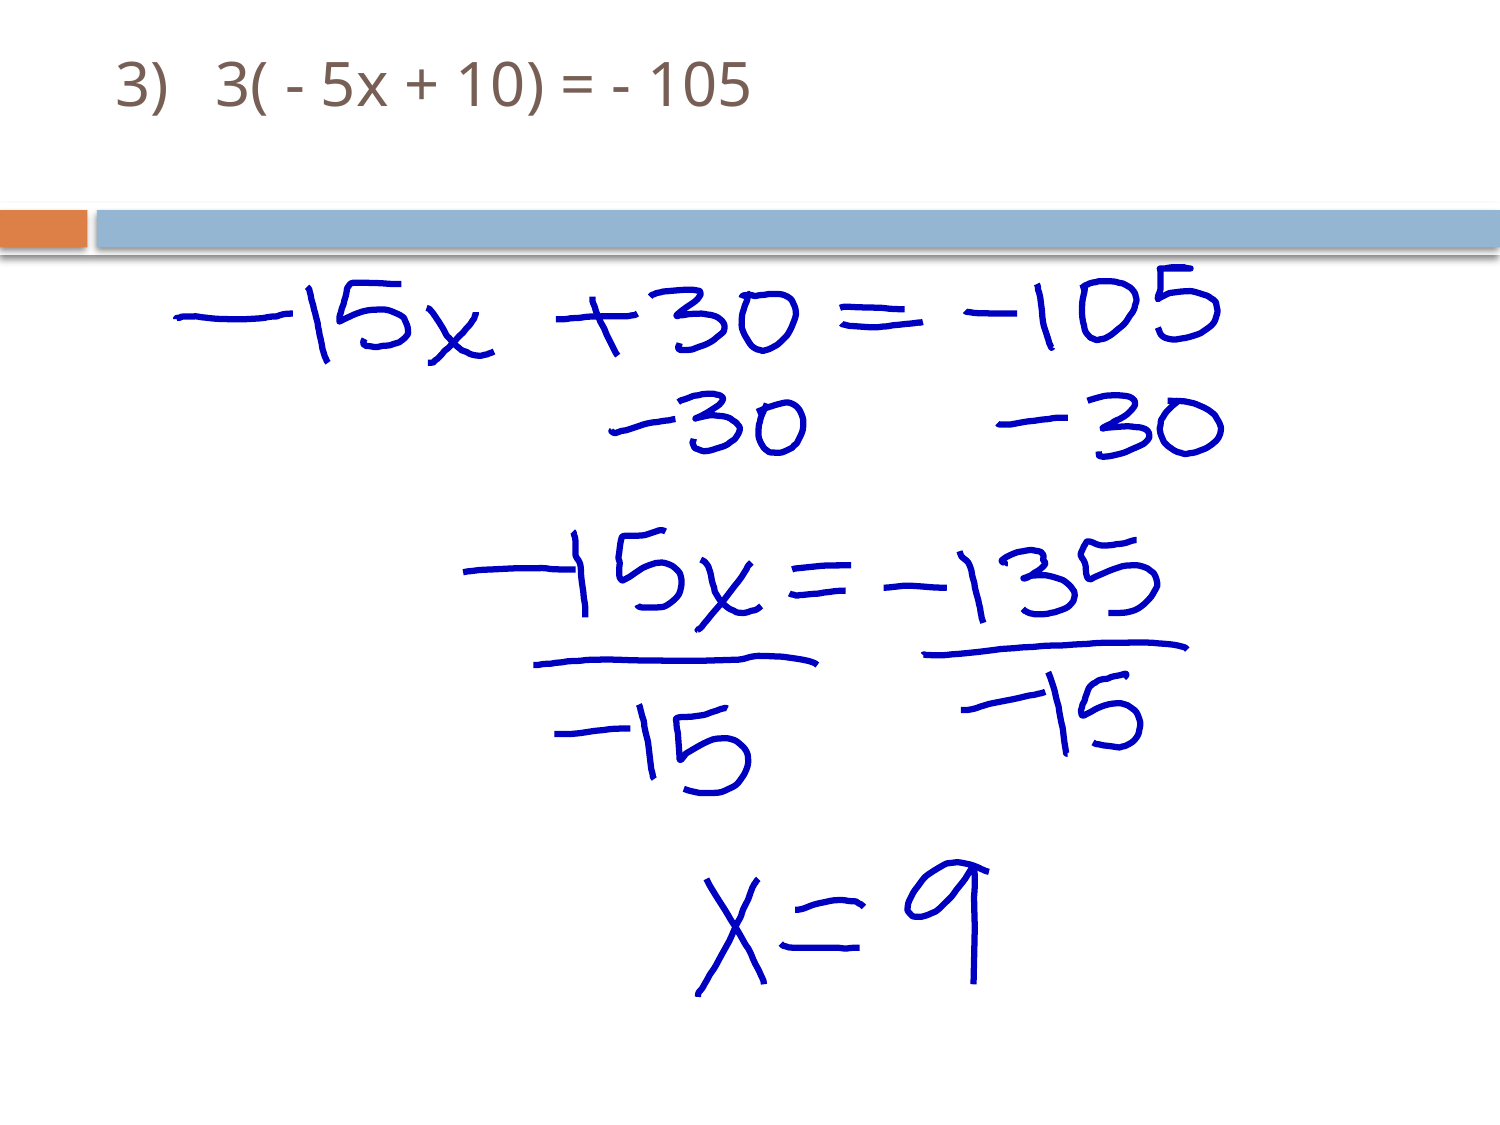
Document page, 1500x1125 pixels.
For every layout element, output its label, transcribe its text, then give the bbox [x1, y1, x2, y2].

text_box [533, 655, 818, 666]
text_box [1080, 280, 1138, 341]
text_box [677, 392, 741, 453]
text_box [591, 296, 619, 357]
text_box [427, 312, 477, 364]
text_box [795, 899, 865, 911]
text_box [175, 312, 293, 320]
text_box [426, 307, 459, 340]
text_box [996, 416, 1068, 426]
text_box [1087, 394, 1151, 458]
text_box [756, 401, 805, 454]
title 3) 3( - 5x + 10) = - 105 [100, 37, 1438, 200]
text_box [338, 281, 409, 348]
text_box [649, 288, 726, 351]
text_box [601, 312, 638, 318]
text_box [554, 727, 631, 735]
text_box [1157, 266, 1219, 341]
text_box [555, 315, 597, 320]
text_box [735, 927, 765, 985]
text_box [462, 567, 576, 574]
text_box [740, 293, 797, 352]
text_box [705, 878, 735, 928]
text_box [840, 321, 924, 329]
text_box [722, 586, 762, 614]
text_box [1047, 671, 1068, 755]
text_box [1080, 672, 1142, 749]
text_box [789, 589, 846, 597]
text_box [780, 942, 860, 950]
text_box [675, 707, 749, 794]
text_box [922, 641, 1188, 656]
text_box [960, 691, 1046, 711]
text_box [883, 584, 947, 589]
text_box [839, 305, 905, 311]
text_box [696, 561, 752, 631]
text_box [306, 286, 329, 364]
text_box [610, 418, 676, 434]
text_box [697, 878, 759, 997]
text_box [572, 530, 587, 618]
text_box [964, 310, 1018, 315]
text_box [454, 332, 495, 357]
text_box [791, 564, 852, 571]
text_box [1079, 539, 1159, 614]
text_box [1000, 549, 1076, 616]
text_box [1036, 283, 1053, 349]
text_box [1158, 398, 1222, 455]
text_box [906, 861, 990, 985]
text_box [700, 558, 733, 602]
text_box [638, 704, 655, 780]
text_box [958, 550, 985, 624]
text_box [617, 529, 683, 609]
